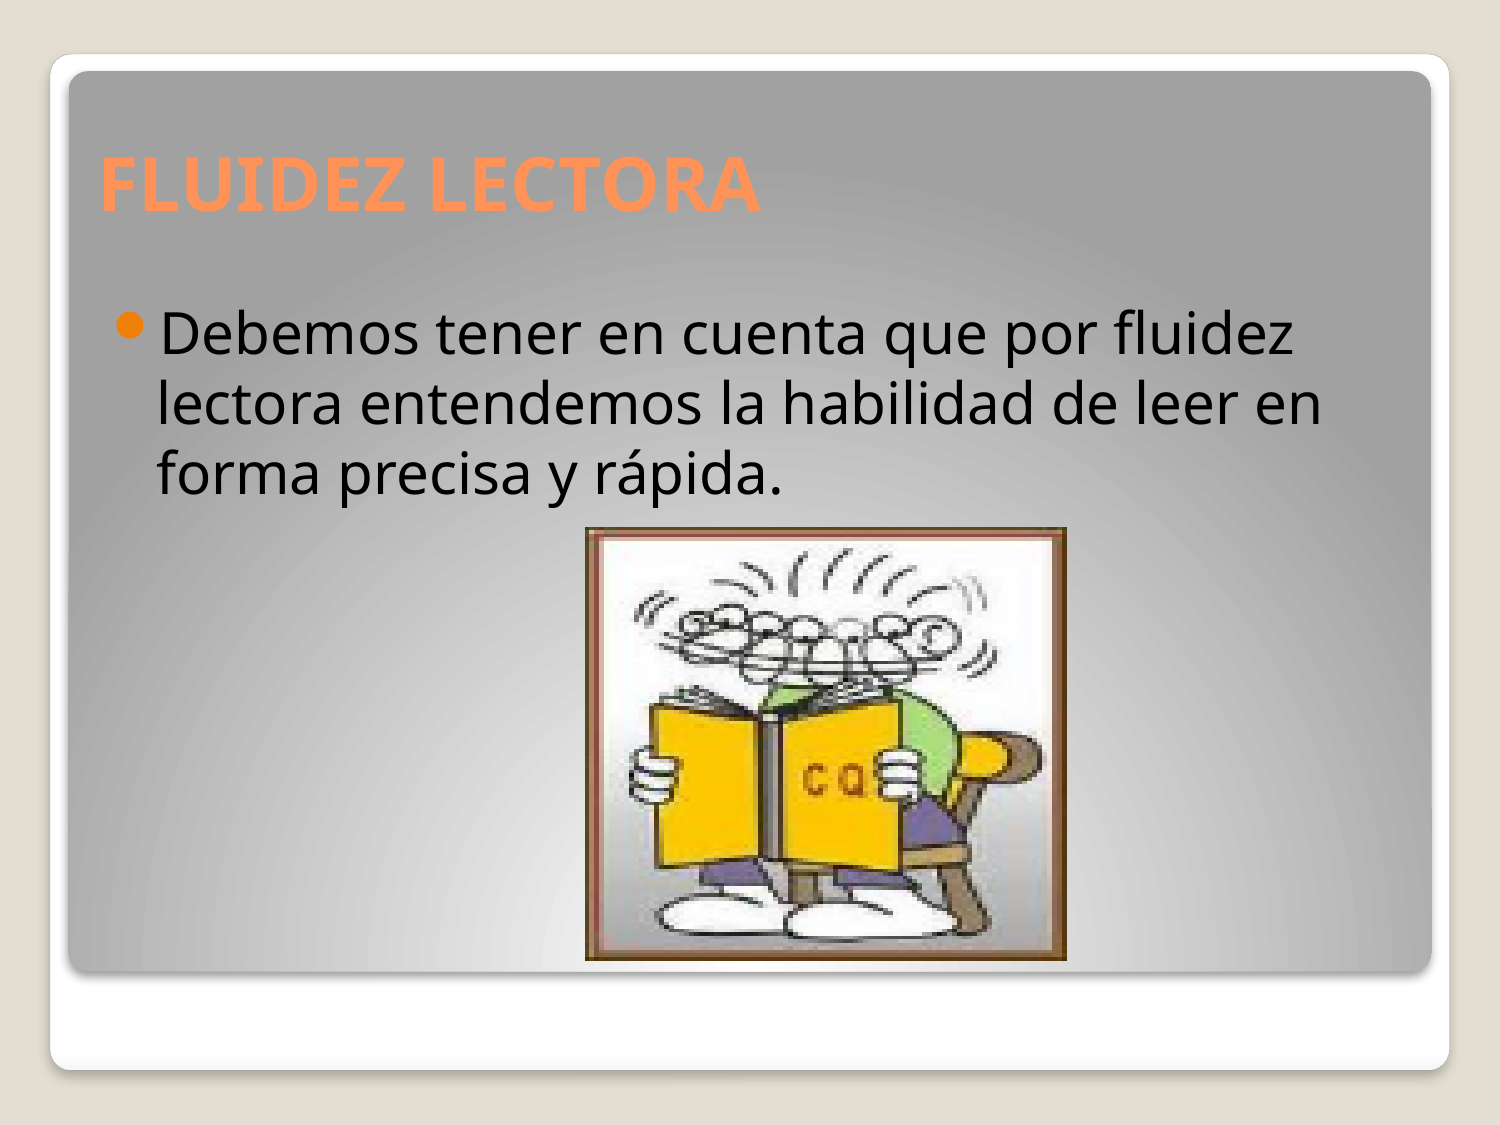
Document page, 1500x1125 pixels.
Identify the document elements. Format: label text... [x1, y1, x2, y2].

title FLUIDEZ LECTORA [82, 58, 1425, 235]
list Debemos tener en cuenta que por fluidez lectora entendemos la habilidad de leer en forma precisa y rápida. [82, 281, 1425, 973]
picture [585, 527, 1067, 962]
